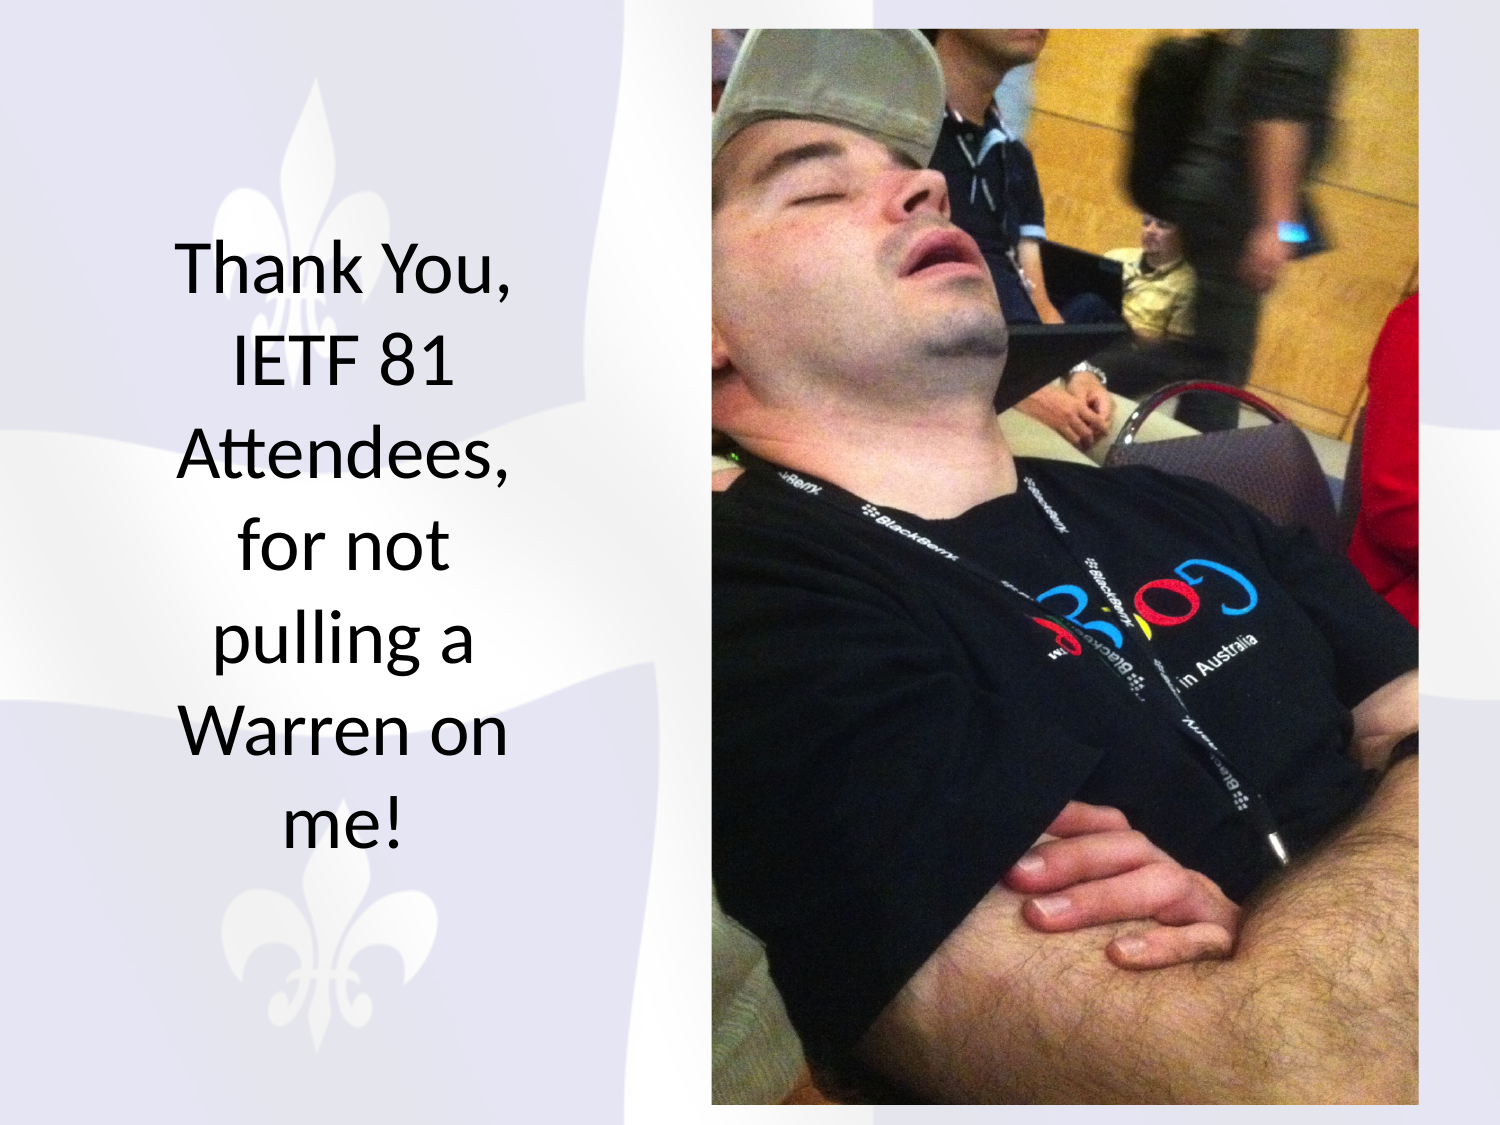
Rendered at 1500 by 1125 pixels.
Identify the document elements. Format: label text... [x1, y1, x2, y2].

picture [711, 29, 1419, 212]
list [526, 212, 1500, 921]
title Thank You, IETF 81 Attendees, for not pulling a Warren on me! [121, 206, 567, 874]
picture [711, 921, 1419, 1105]
